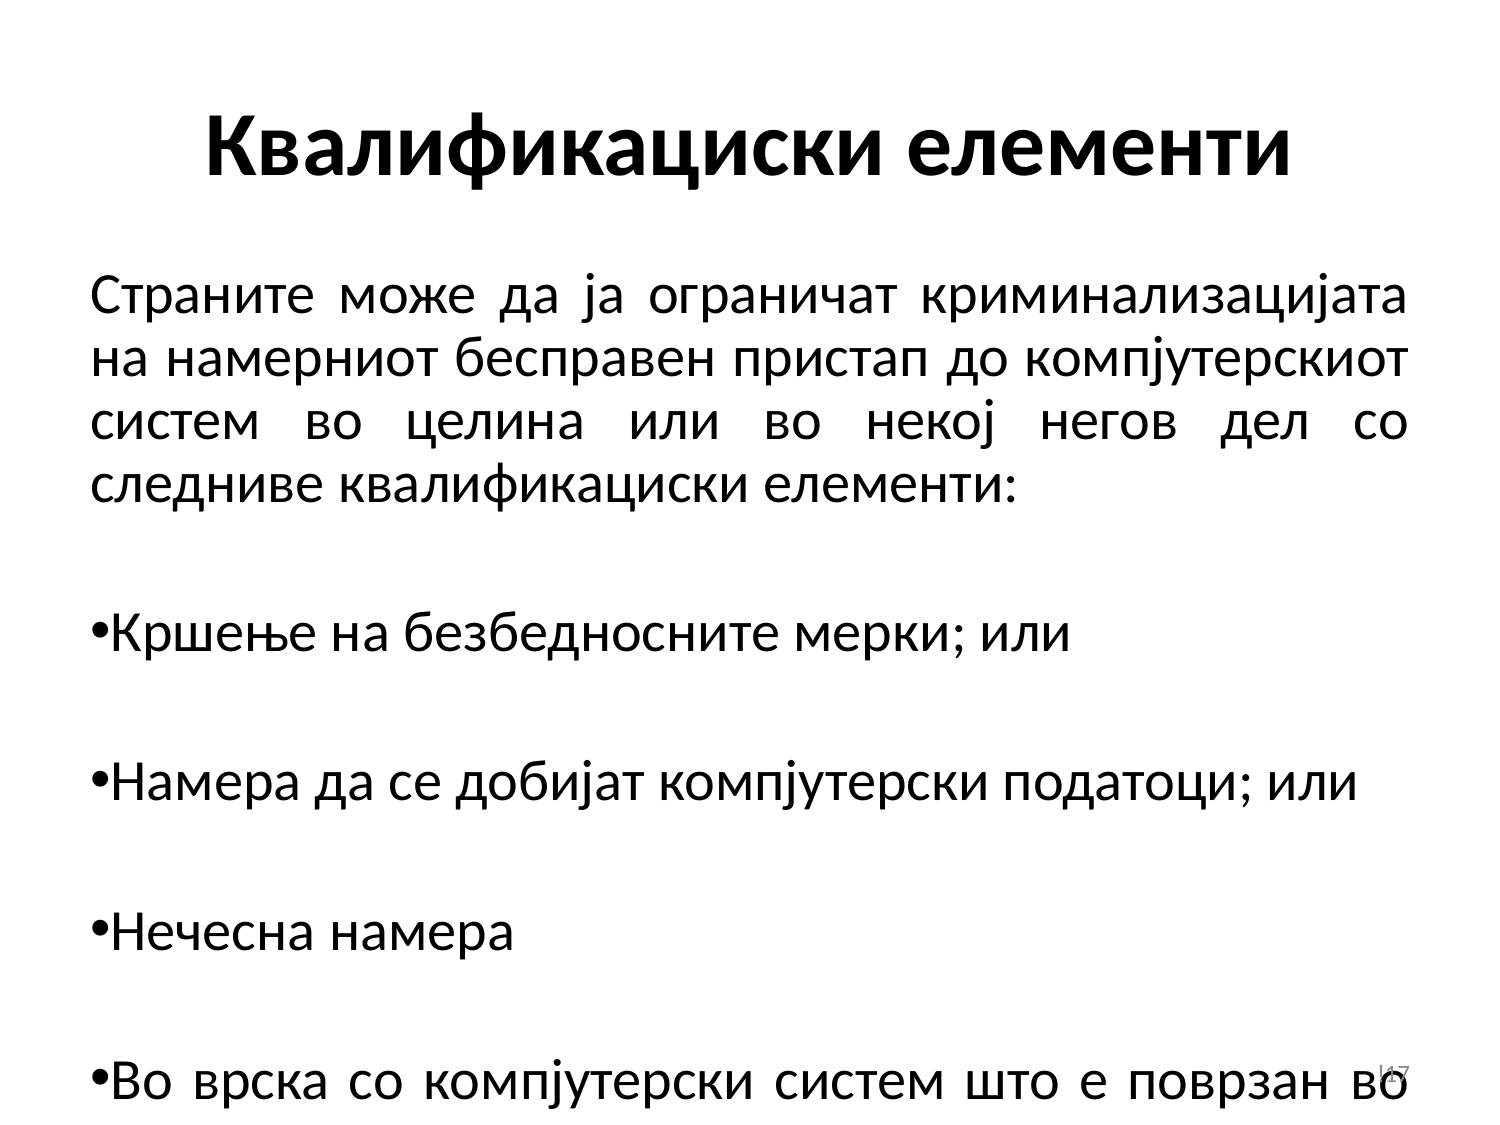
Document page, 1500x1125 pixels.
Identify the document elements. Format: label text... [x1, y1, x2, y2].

title Квалификациски елементи [75, 45, 1425, 233]
list Страните може да ја ограничат криминализацијата на намерниот бесправен пристап до компјутерскиот систем во целина или во некој негов дел со следниве квалификациски елементи: Кршење на безбедносните мерки; или Намера да се добијат компјутерски податоци; или Нечесна намера Во врска со компјутерски систем што е поврзан во друг систем [75, 255, 1425, 1089]
slide_number !17 [1074, 1042, 1425, 1103]
